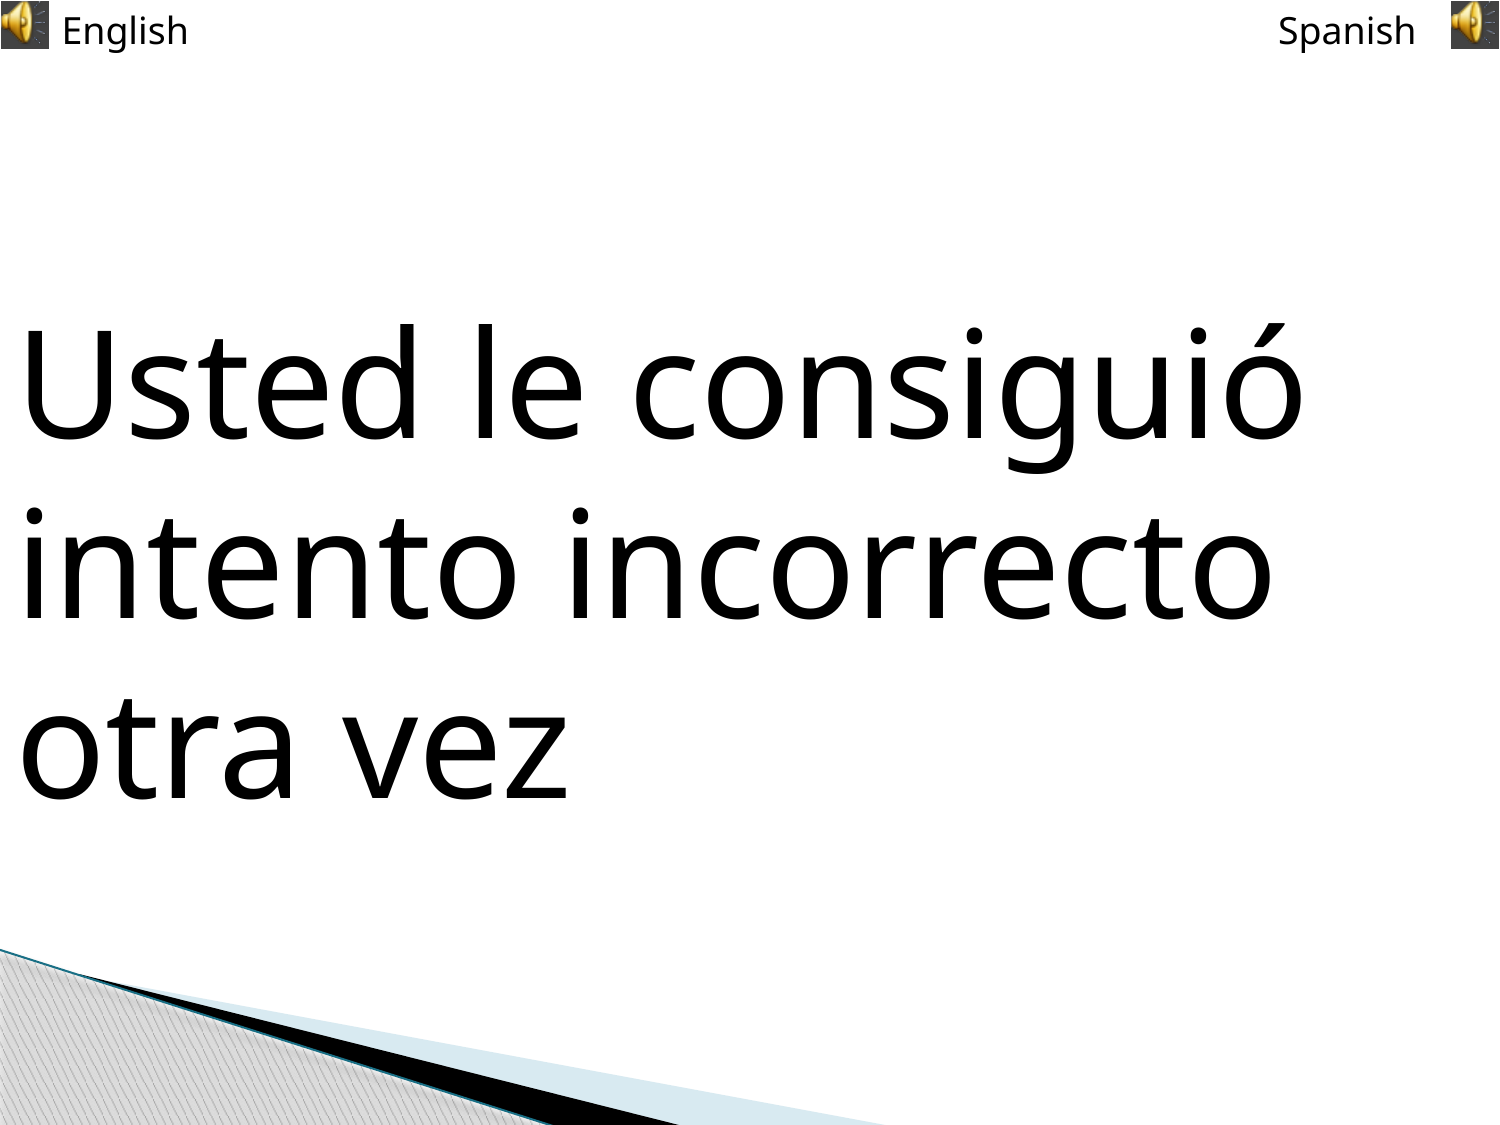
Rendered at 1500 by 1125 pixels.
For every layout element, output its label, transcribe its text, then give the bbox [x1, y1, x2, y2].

text_box Spanish [1113, 0, 1449, 60]
picture [0, 0, 51, 51]
picture [1449, 0, 1500, 51]
text_box Usted le consiguió intento incorrecto otra vez [0, 281, 1500, 837]
text_box English [51, 0, 340, 60]
